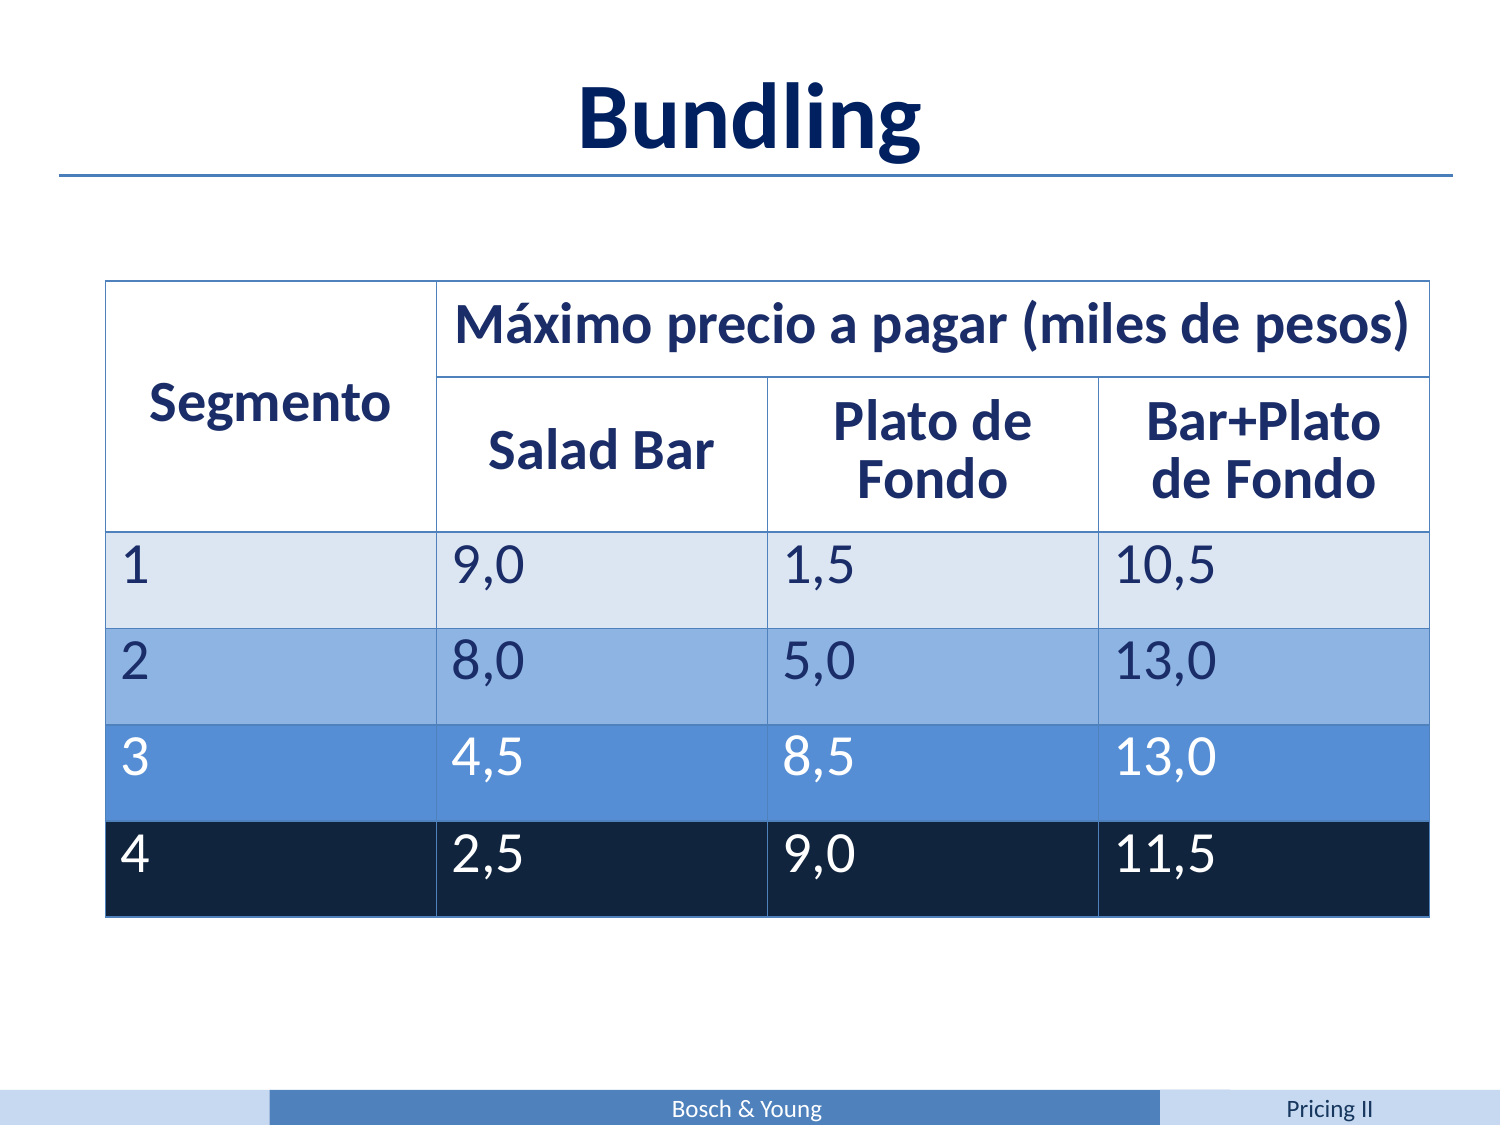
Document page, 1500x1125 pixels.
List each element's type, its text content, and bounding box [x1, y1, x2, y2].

table_cell 1,5 [768, 533, 1098, 628]
text_box Bundling [35, 47, 1465, 175]
table_cell 4 [106, 822, 436, 916]
text_box [0, 1088, 272, 1125]
table_cell 13,0 [1099, 629, 1429, 724]
table_cell 1 [106, 533, 436, 628]
table_cell 10,5 [1099, 533, 1429, 628]
table_cell 11,5 [1099, 822, 1429, 916]
table_cell Bar+Plato de Fondo [1099, 378, 1429, 531]
text_box Bosch & Young [272, 1088, 1158, 1125]
text_box Pricing II [1158, 1088, 1500, 1125]
table_cell Salad Bar [437, 378, 767, 531]
table_cell 2,5 [437, 822, 767, 916]
table_cell 9,0 [437, 533, 767, 628]
table_cell 13,0 [1099, 726, 1429, 820]
table_header Máximo precio a pagar (miles de pesos) [437, 282, 1429, 376]
table_cell 8,5 [768, 726, 1098, 820]
table_cell 9,0 [768, 822, 1098, 916]
table_cell Plato de Fondo [768, 378, 1098, 531]
table_cell 2 [106, 629, 436, 724]
table_cell 3 [106, 726, 436, 820]
table_cell 8,0 [437, 629, 767, 724]
table_cell 5,0 [768, 629, 1098, 724]
table_cell 4,5 [437, 726, 767, 820]
table_header Segmento [106, 282, 436, 531]
